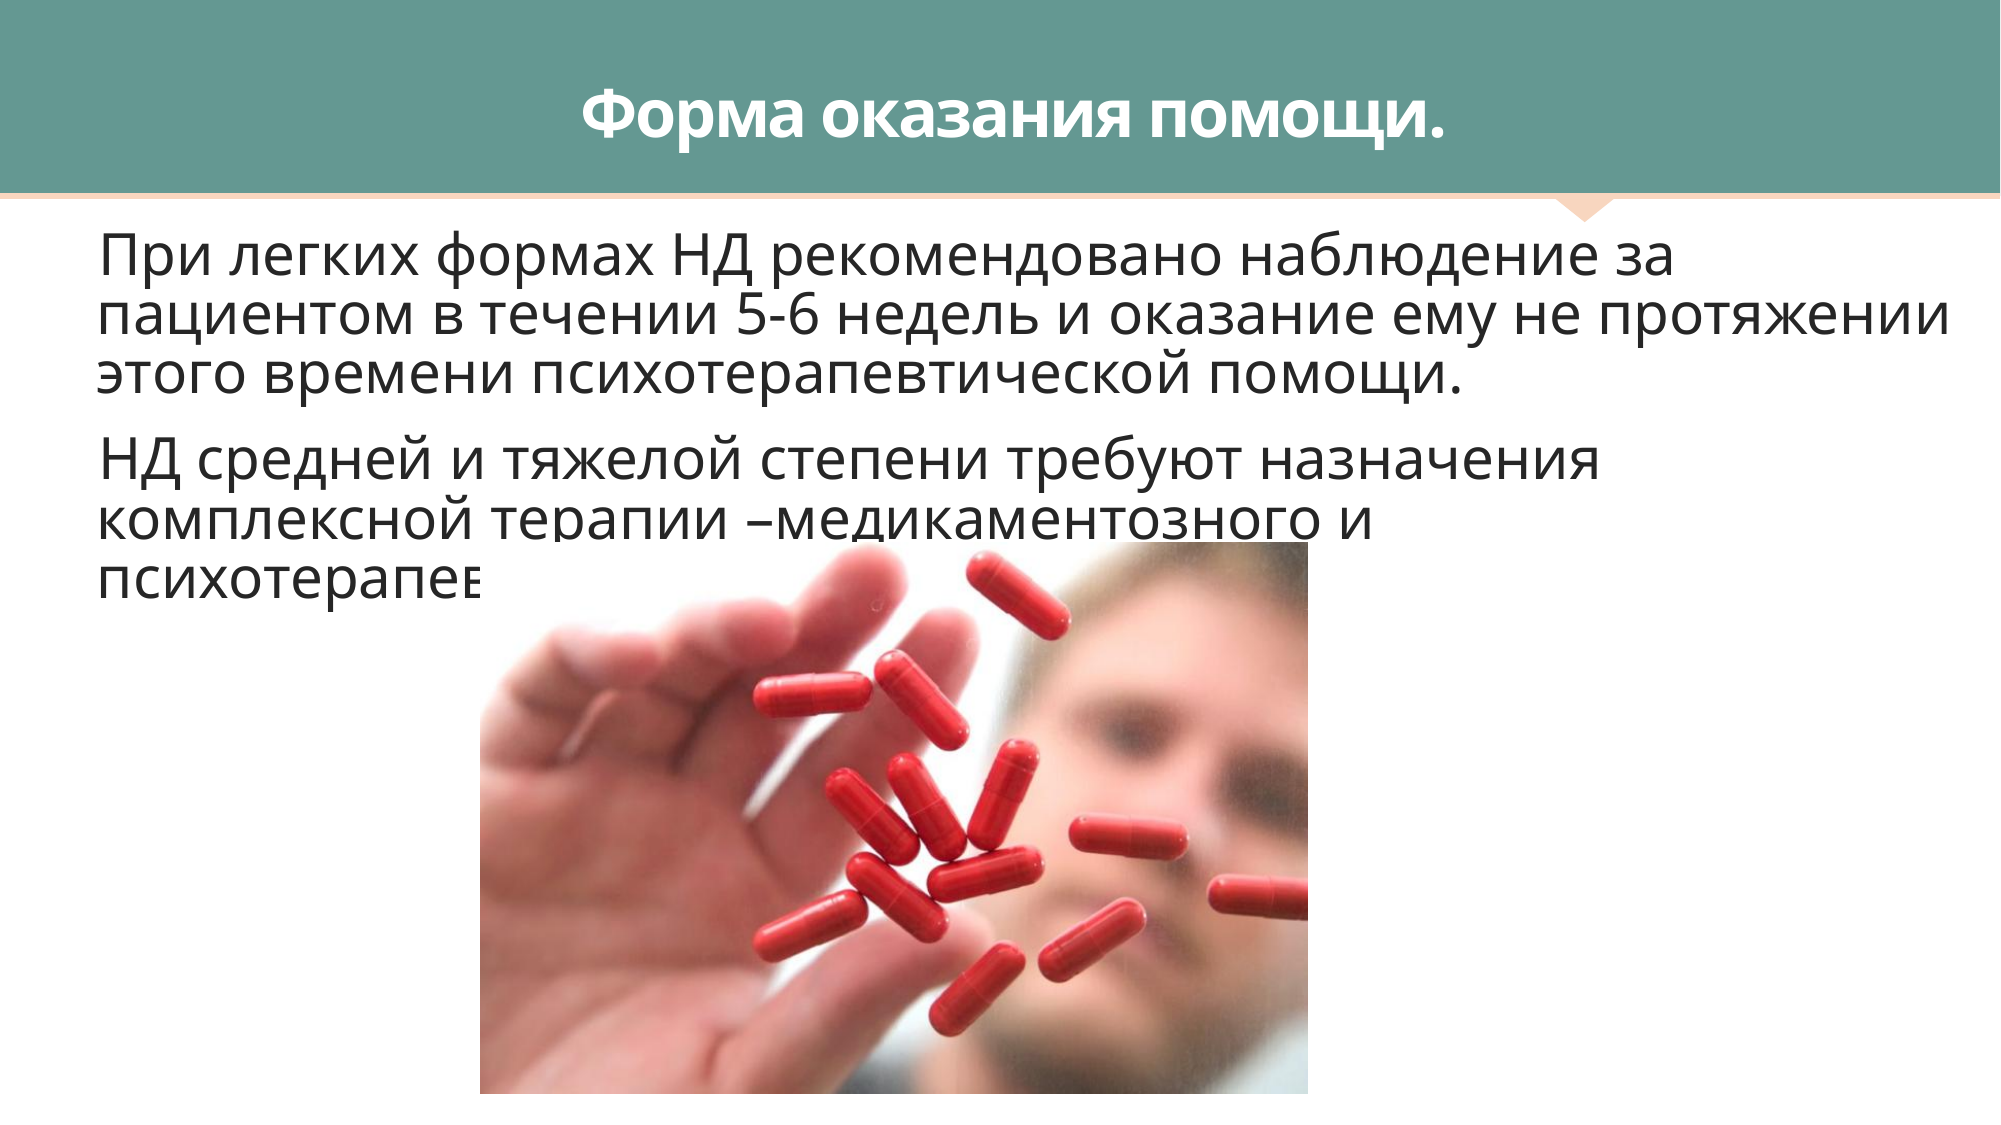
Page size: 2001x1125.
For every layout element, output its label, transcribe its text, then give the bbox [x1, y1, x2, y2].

title Форма оказания помощи. [137, 24, 1905, 197]
list При легких формах НД рекомендовано наблюдение за пациентом в течении 5-6 недель и оказание ему не протяжении этого времени психотерапевтической помощи. НД средней и тяжелой степени требуют назначения комплексной терапии –медикаментозного и психотерапевтического лечения. [66, 219, 1969, 1047]
picture [479, 542, 1308, 1095]
